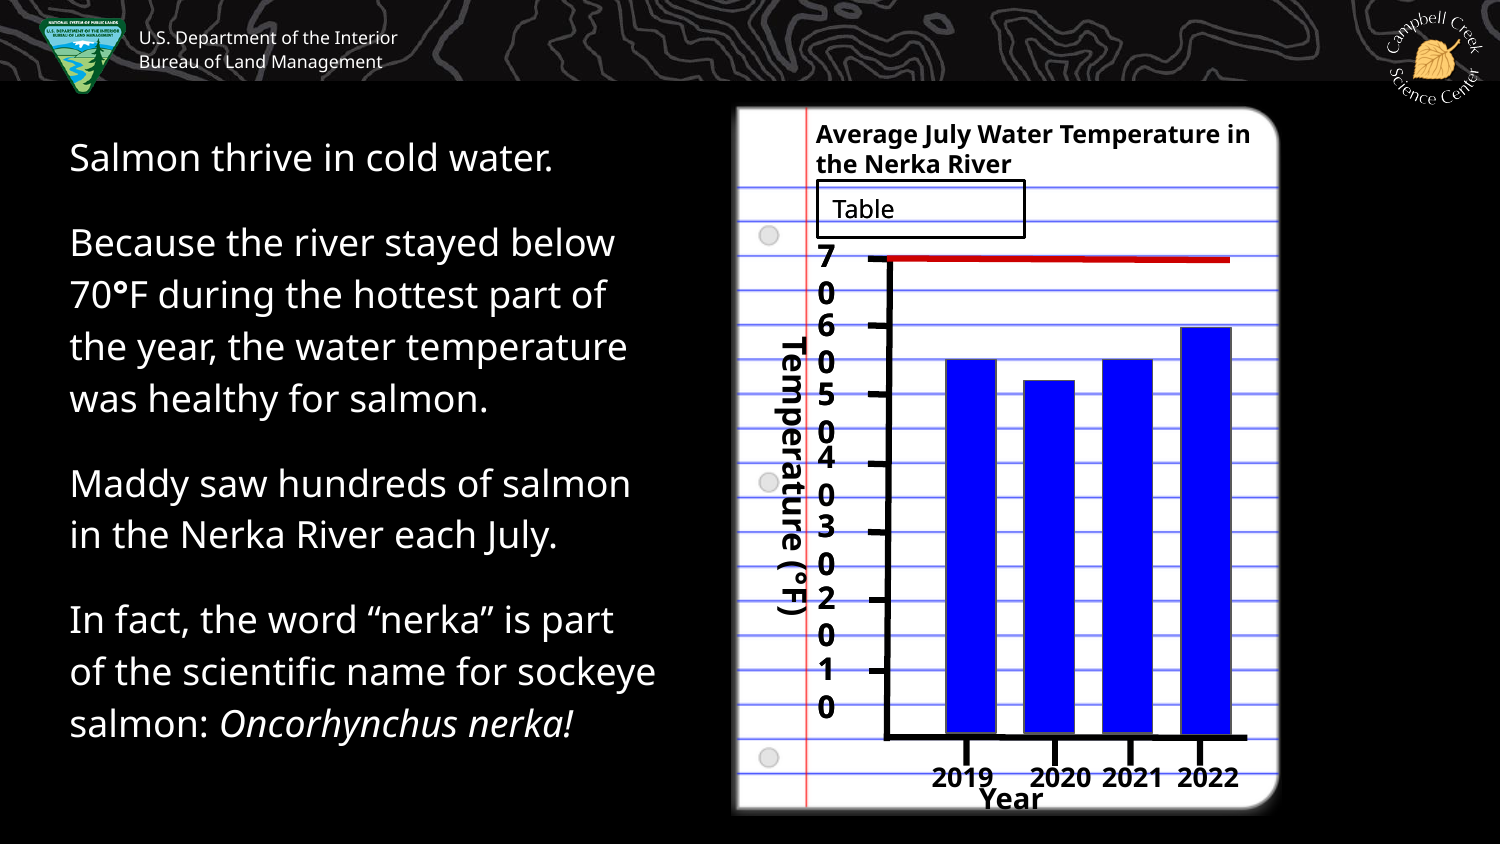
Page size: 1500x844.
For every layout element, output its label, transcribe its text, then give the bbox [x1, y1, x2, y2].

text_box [730, 101, 1282, 816]
list Salmon thrive in cold water. Because the river stayed below 70°F during the hottest part of the year, the water temperature was healthy for salmon. Maddy saw hundreds of salmon in the Nerka River each July. In fact, the word “nerka” is part of the scientific name for sockeye salmon: Oncorhynchus nerka! [54, 113, 675, 792]
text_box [0, 0, 1500, 105]
